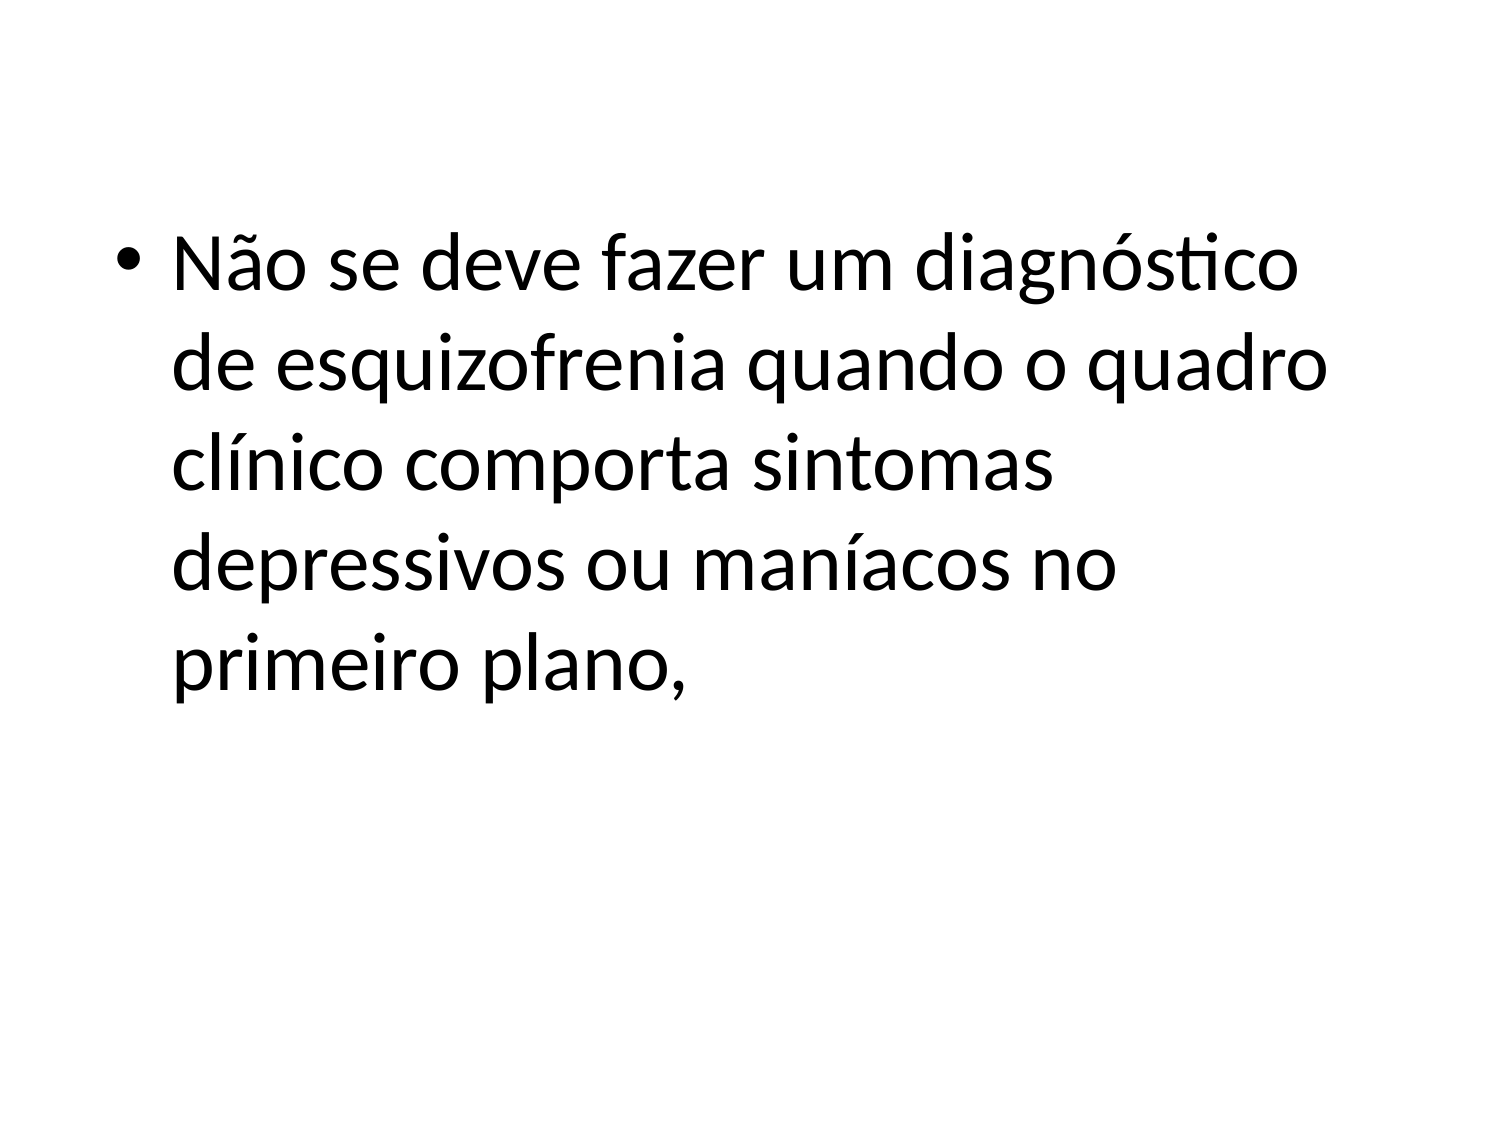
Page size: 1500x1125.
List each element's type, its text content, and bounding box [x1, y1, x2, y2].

list Não se deve fazer um diagnóstico de esquizofrenia quando o quadro clínico comporta sintomas depressivos ou maníacos no primeiro plano, [99, 200, 1413, 1050]
